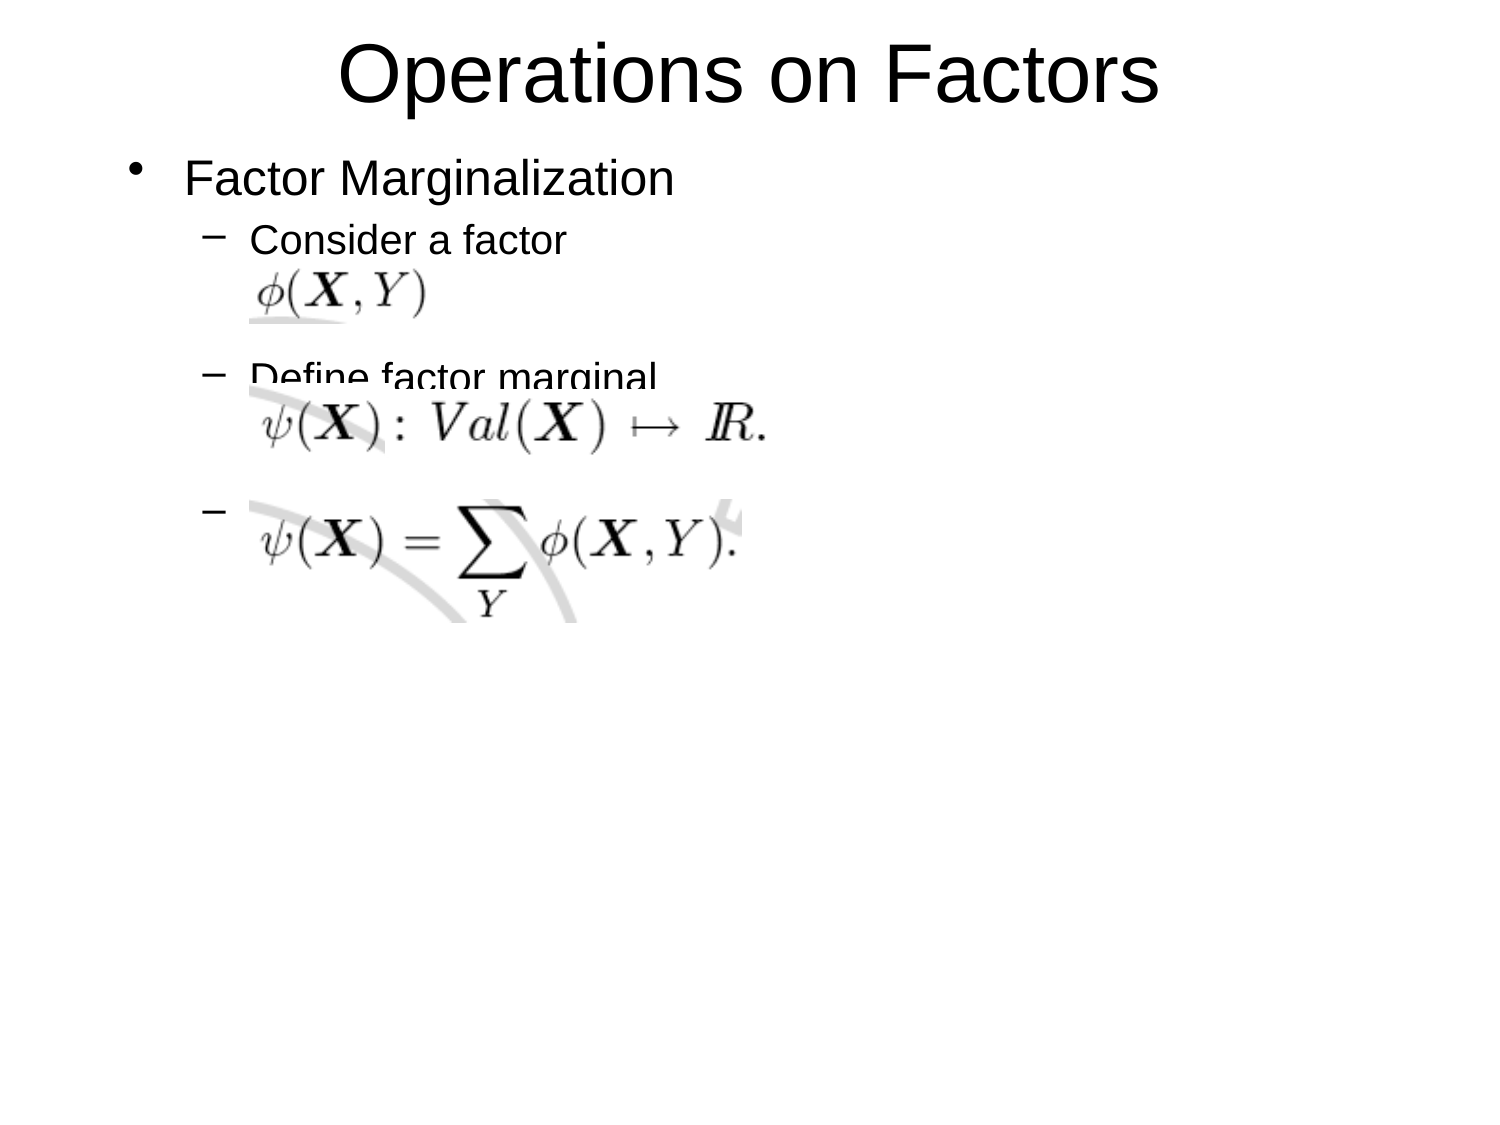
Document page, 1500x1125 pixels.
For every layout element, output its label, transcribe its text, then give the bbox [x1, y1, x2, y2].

picture [249, 262, 438, 324]
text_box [249, 383, 773, 463]
picture [249, 499, 742, 624]
list Factor Marginalization Consider a factor Define factor marginal such that [112, 137, 1388, 1001]
title Operations on Factors [112, 12, 1388, 126]
